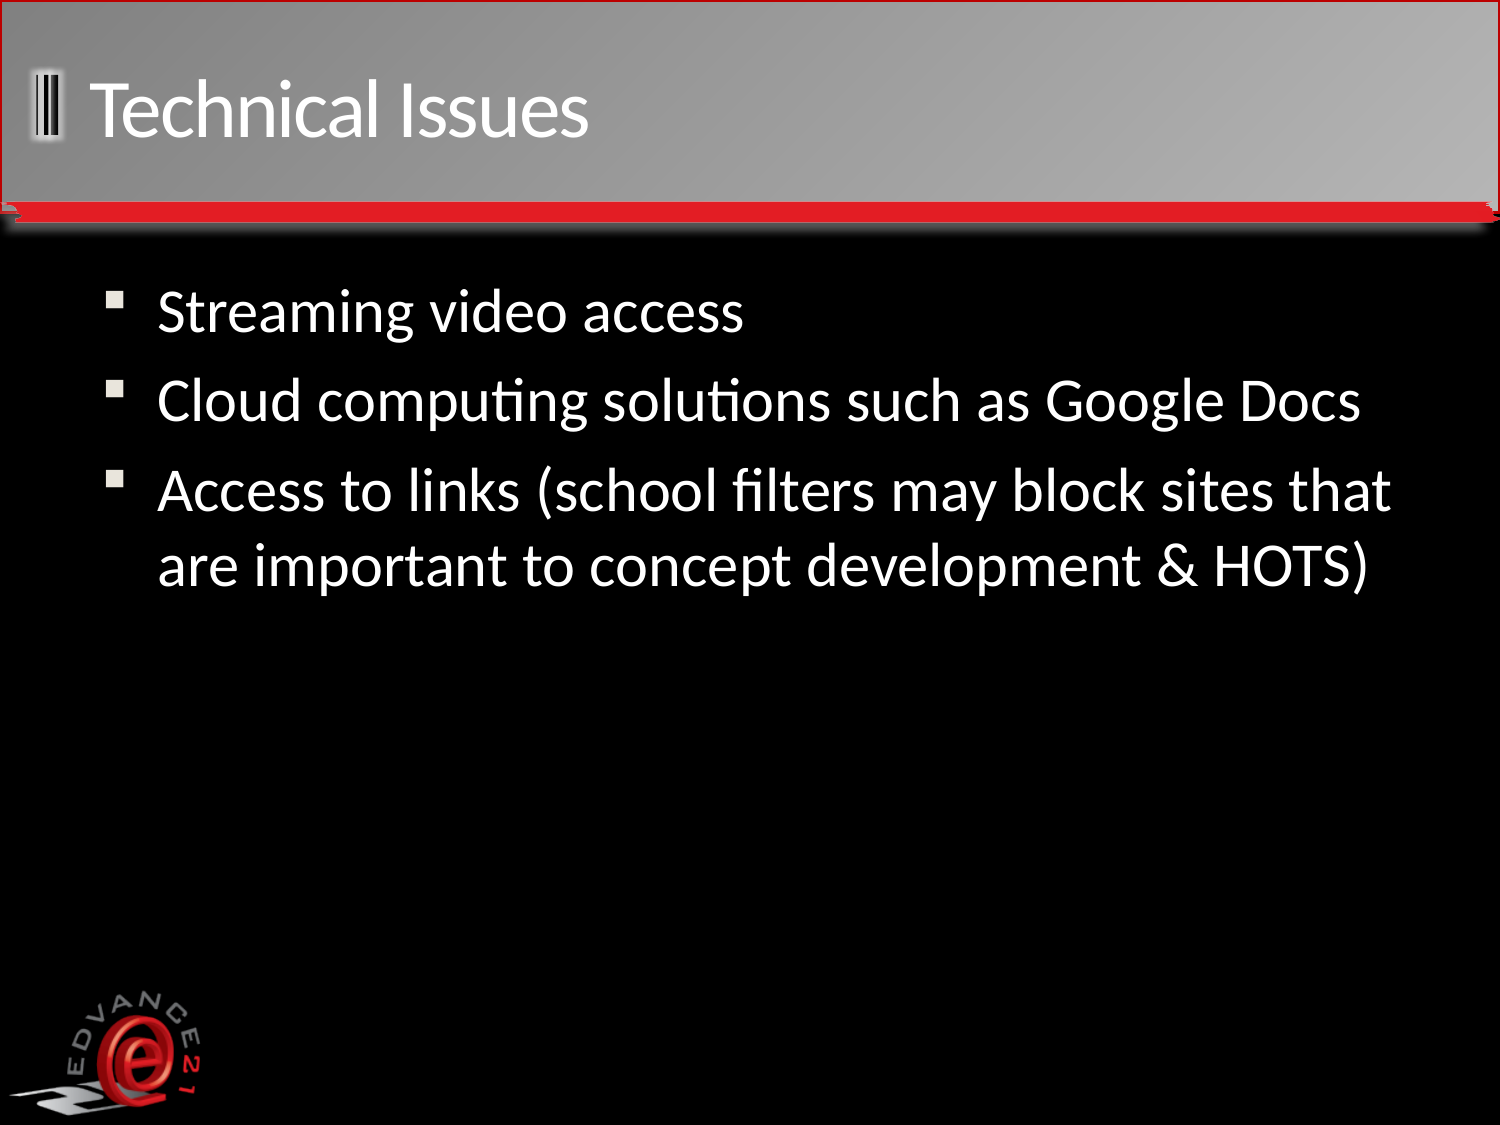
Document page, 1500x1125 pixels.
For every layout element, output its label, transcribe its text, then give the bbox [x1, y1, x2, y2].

picture [0, 983, 225, 1125]
title Technical Issues [75, 46, 1425, 188]
list Streaming video access Cloud computing solutions such as Google Docs Access to links (school filters may block sites that are important to concept development & HOTS) [75, 262, 1425, 1043]
picture [0, 199, 1500, 225]
